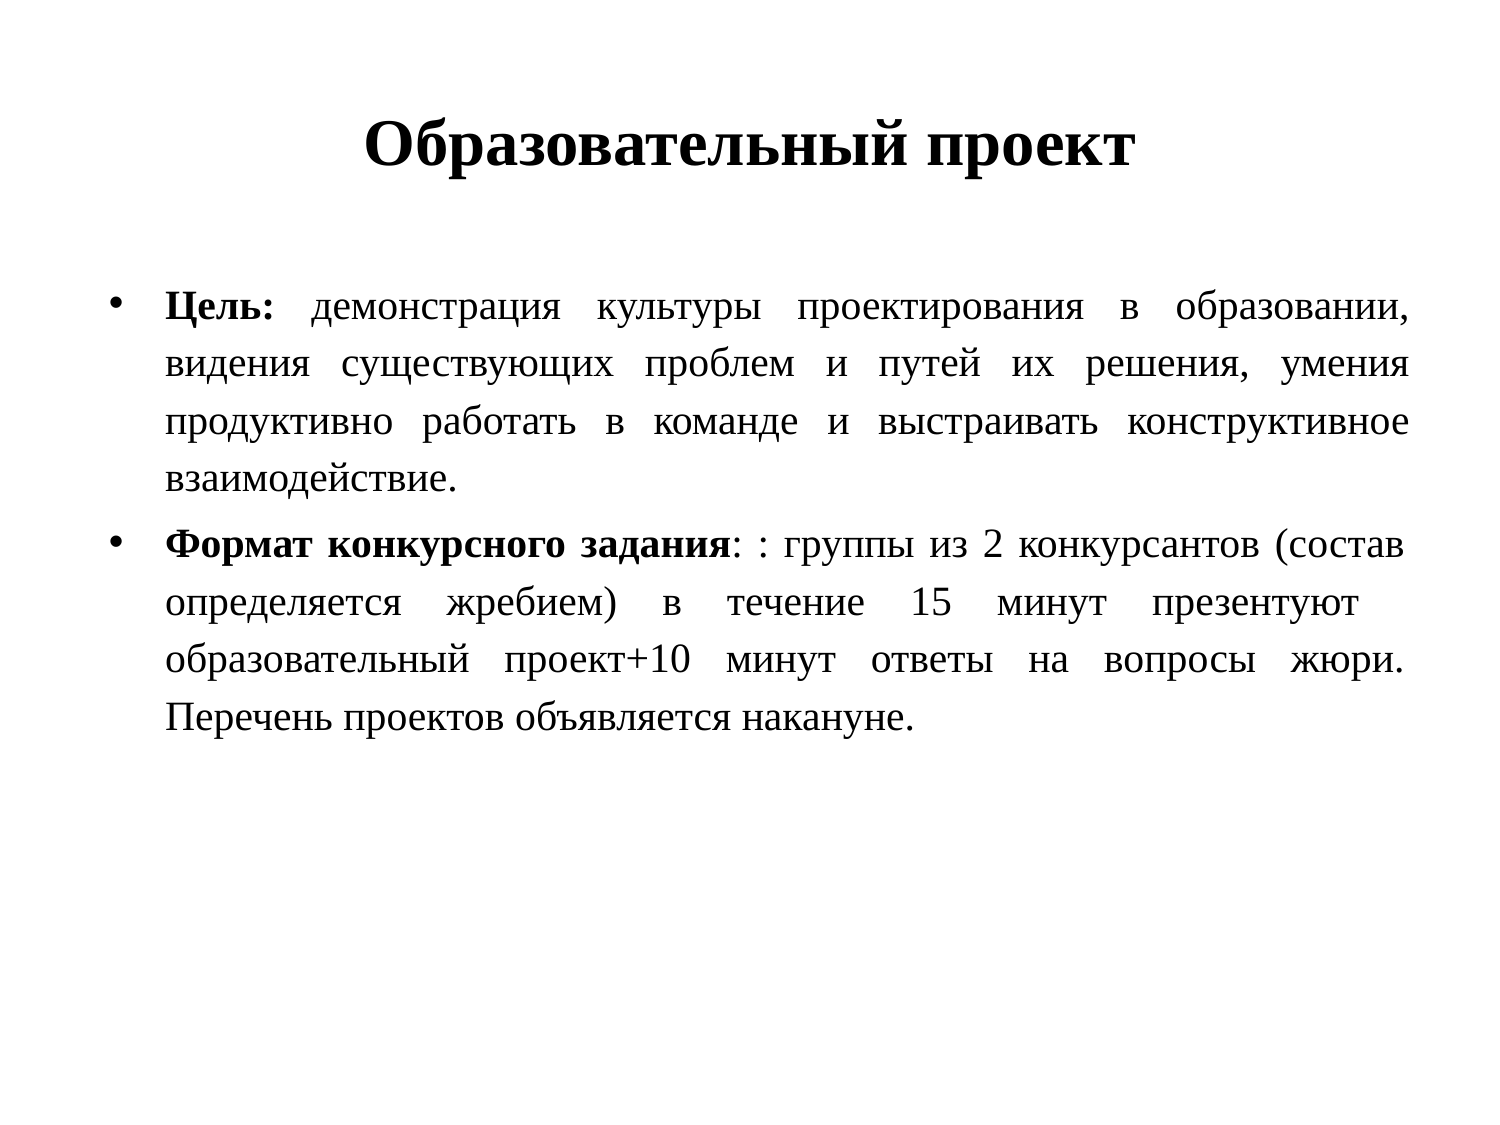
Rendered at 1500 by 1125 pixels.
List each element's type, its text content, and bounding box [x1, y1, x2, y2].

title Образовательный проект [75, 45, 1425, 233]
list Цель: демонстрация культуры проектирования в образовании, видения существующих проблем и путей их решения, умения продуктивно работать в команде и выстраивать конструктивное взаимодействие. Формат конкурсного задания: : группы из 2 конкурсантов (состав определяется жребием) в течение 15 минут презентуют образовательный проект+10 минут ответы на вопросы жюри. Перечень проектов объявляется накануне. [75, 262, 1425, 1005]
